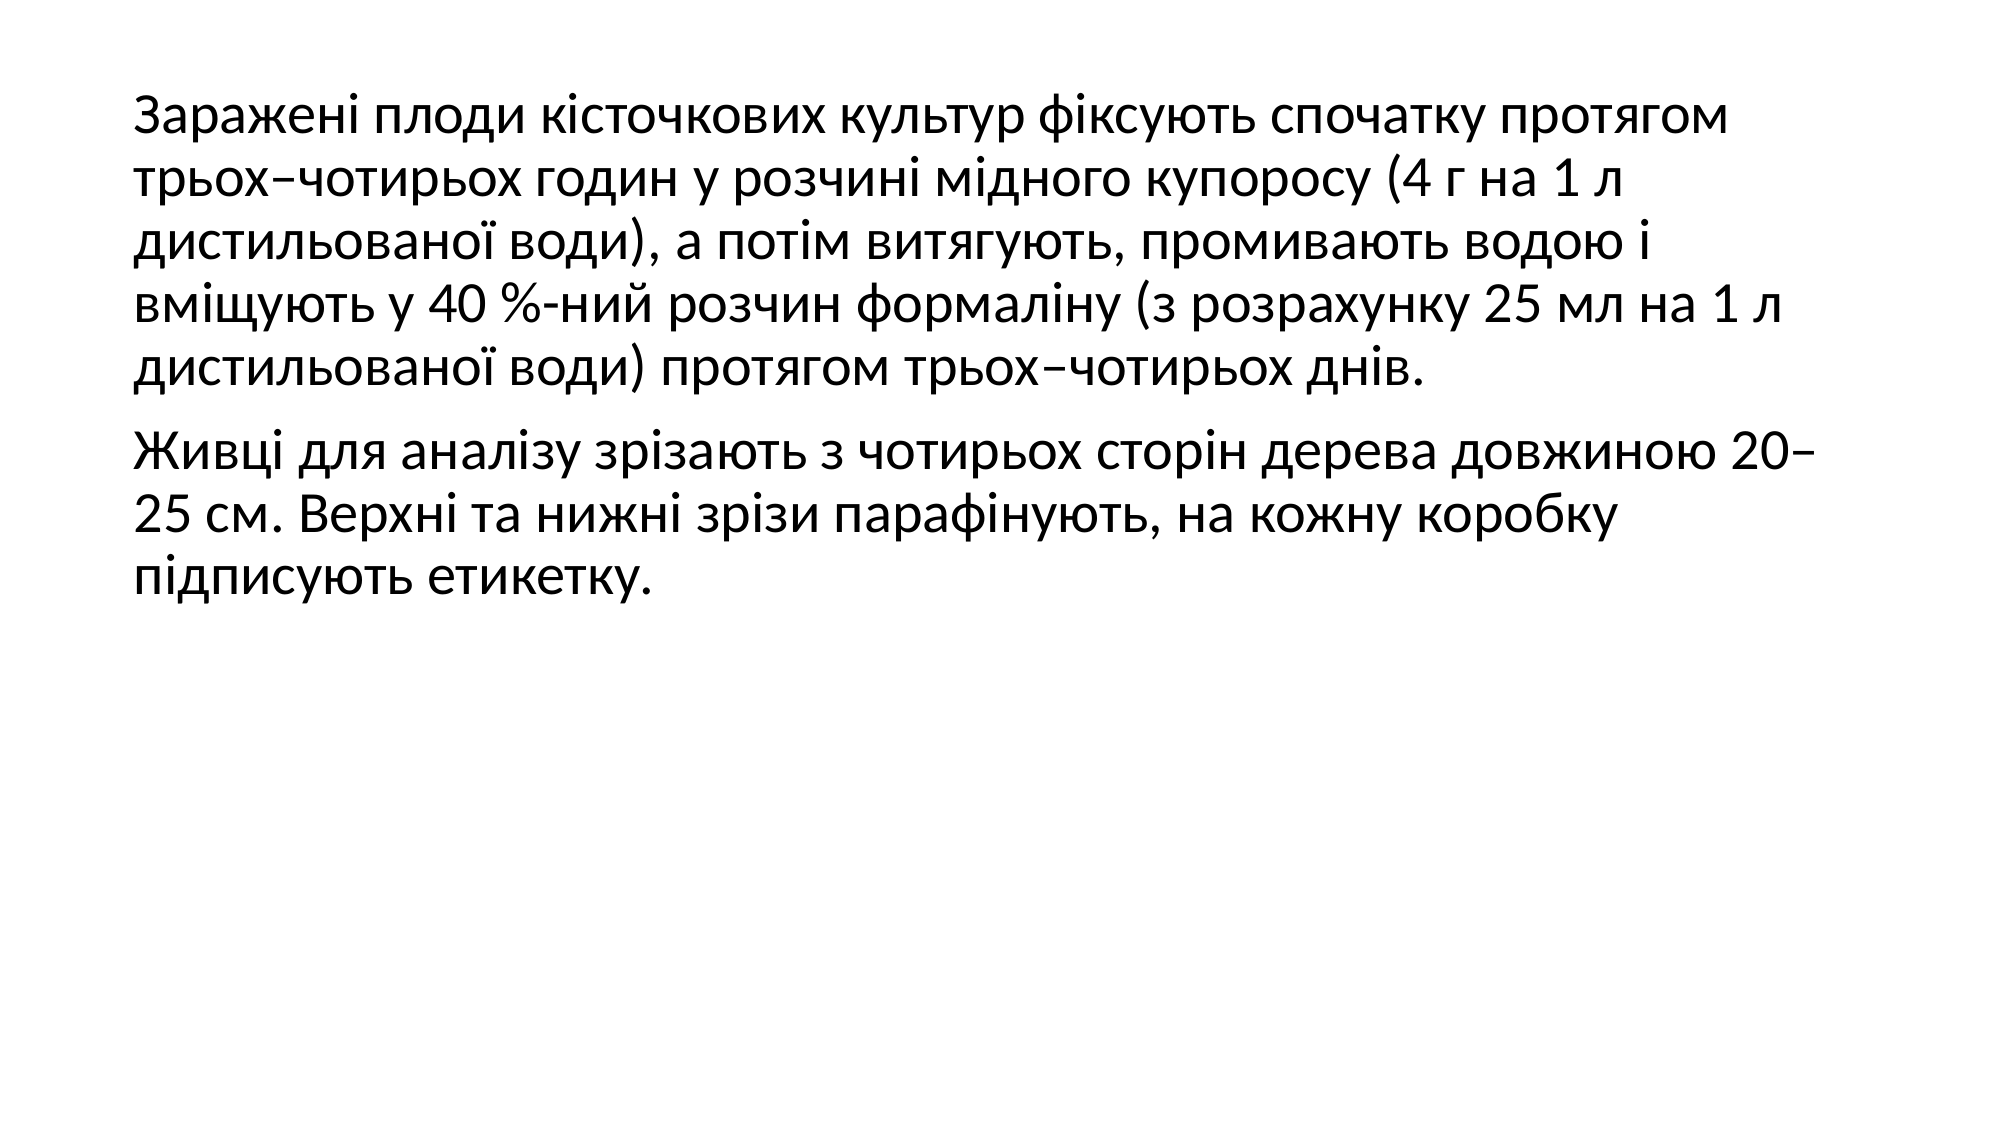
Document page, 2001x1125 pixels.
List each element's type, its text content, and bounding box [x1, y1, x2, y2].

list Заражені плоди кісточкових культур фіксують спочатку протягом трьох–чотирьох годин у розчині мідного купоросу (4 г на 1 л дистильованої води), а потім витягують, промивають водою і вміщують у 40 %-ний розчин формаліну (з розрахунку 25 мл на 1 л дистильованої води) протягом трьох–чотирьох днів. Живці для аналізу зрізають з чотирьох сторін дерева довжиною 20–25 см. Верхні та нижні зрізи парафінують, на кожну коробку підписують етикетку. [119, 75, 1844, 790]
